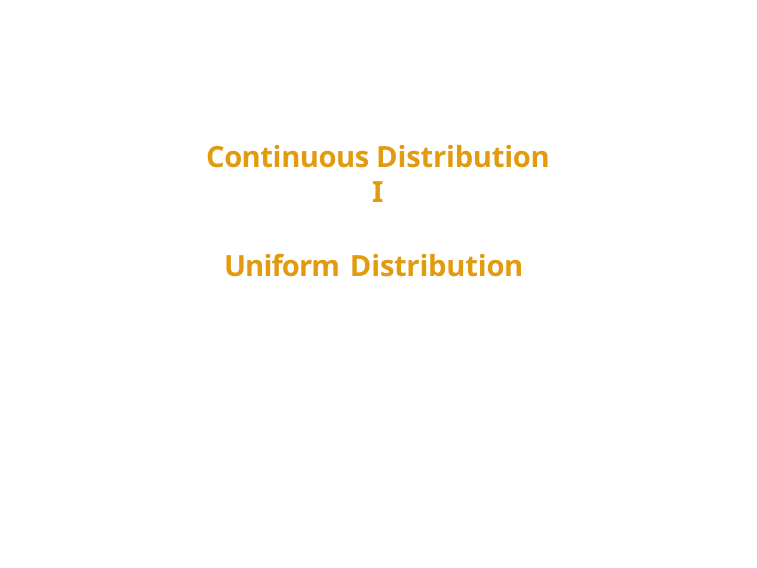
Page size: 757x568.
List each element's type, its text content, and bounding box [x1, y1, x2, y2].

text_box Continuous Distribution I Uniform Distribution [202, 135, 554, 283]
